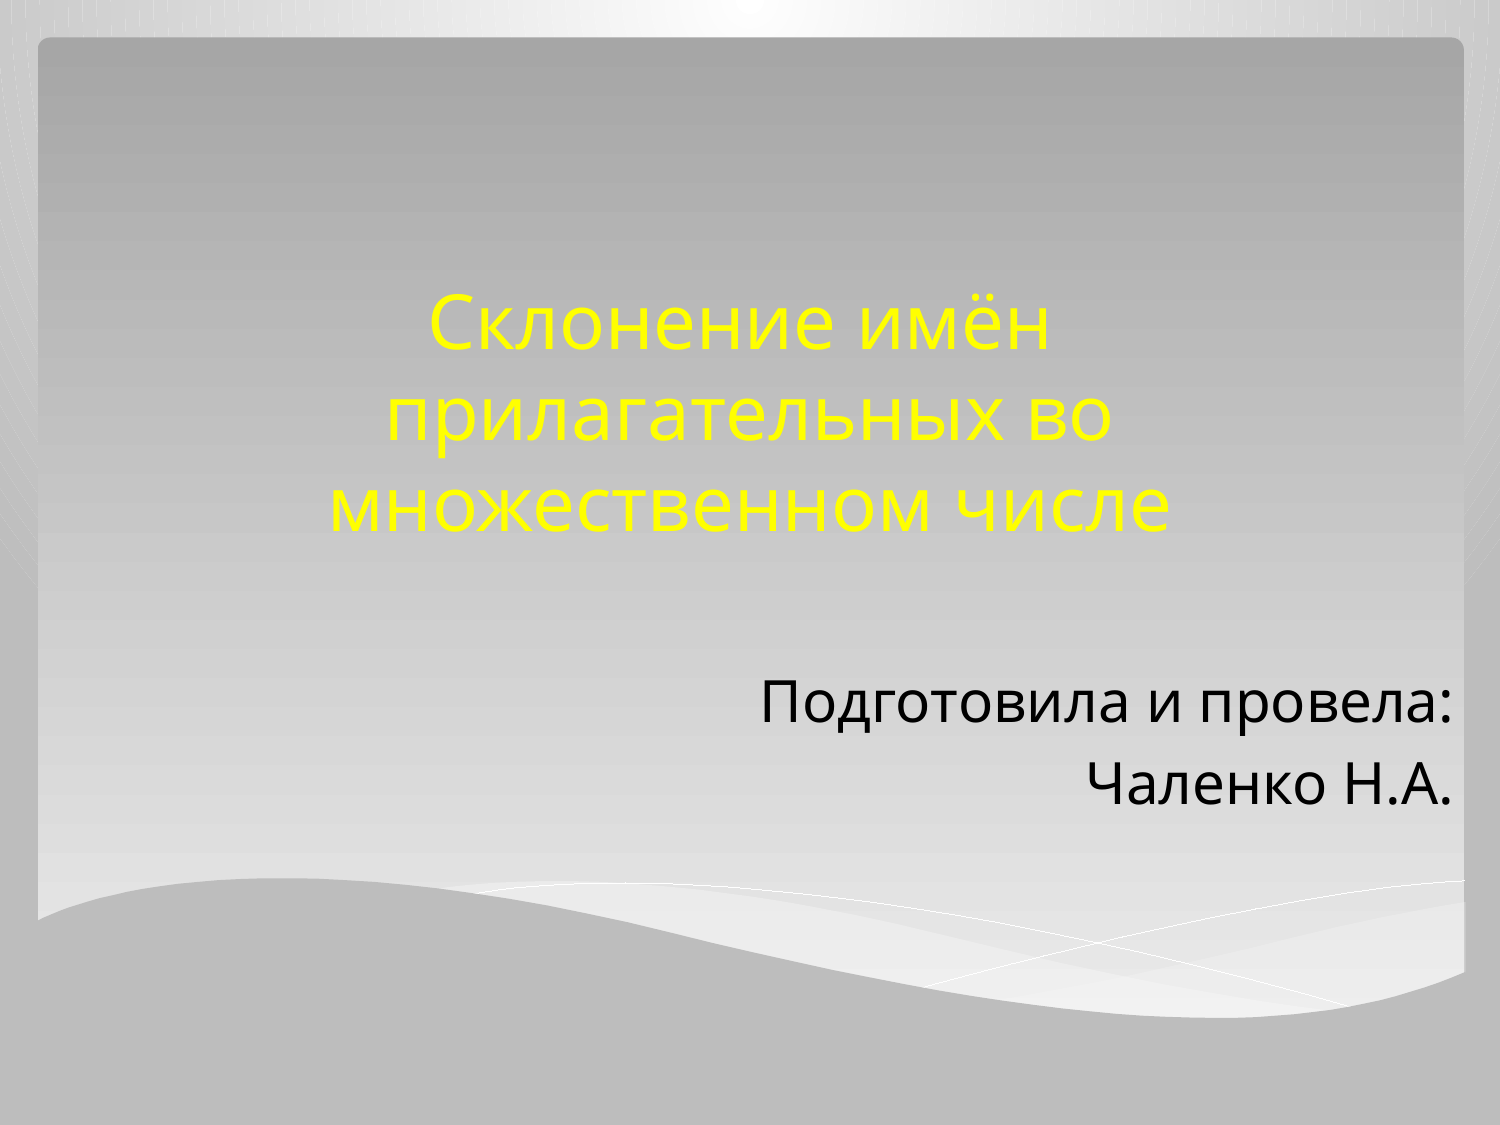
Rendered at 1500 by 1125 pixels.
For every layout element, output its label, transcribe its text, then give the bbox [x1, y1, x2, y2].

subtitle Подготовила и провела: Чаленко Н.А. [419, 656, 1470, 899]
title Склонение имён прилагательных во множественном числе [112, 262, 1388, 555]
